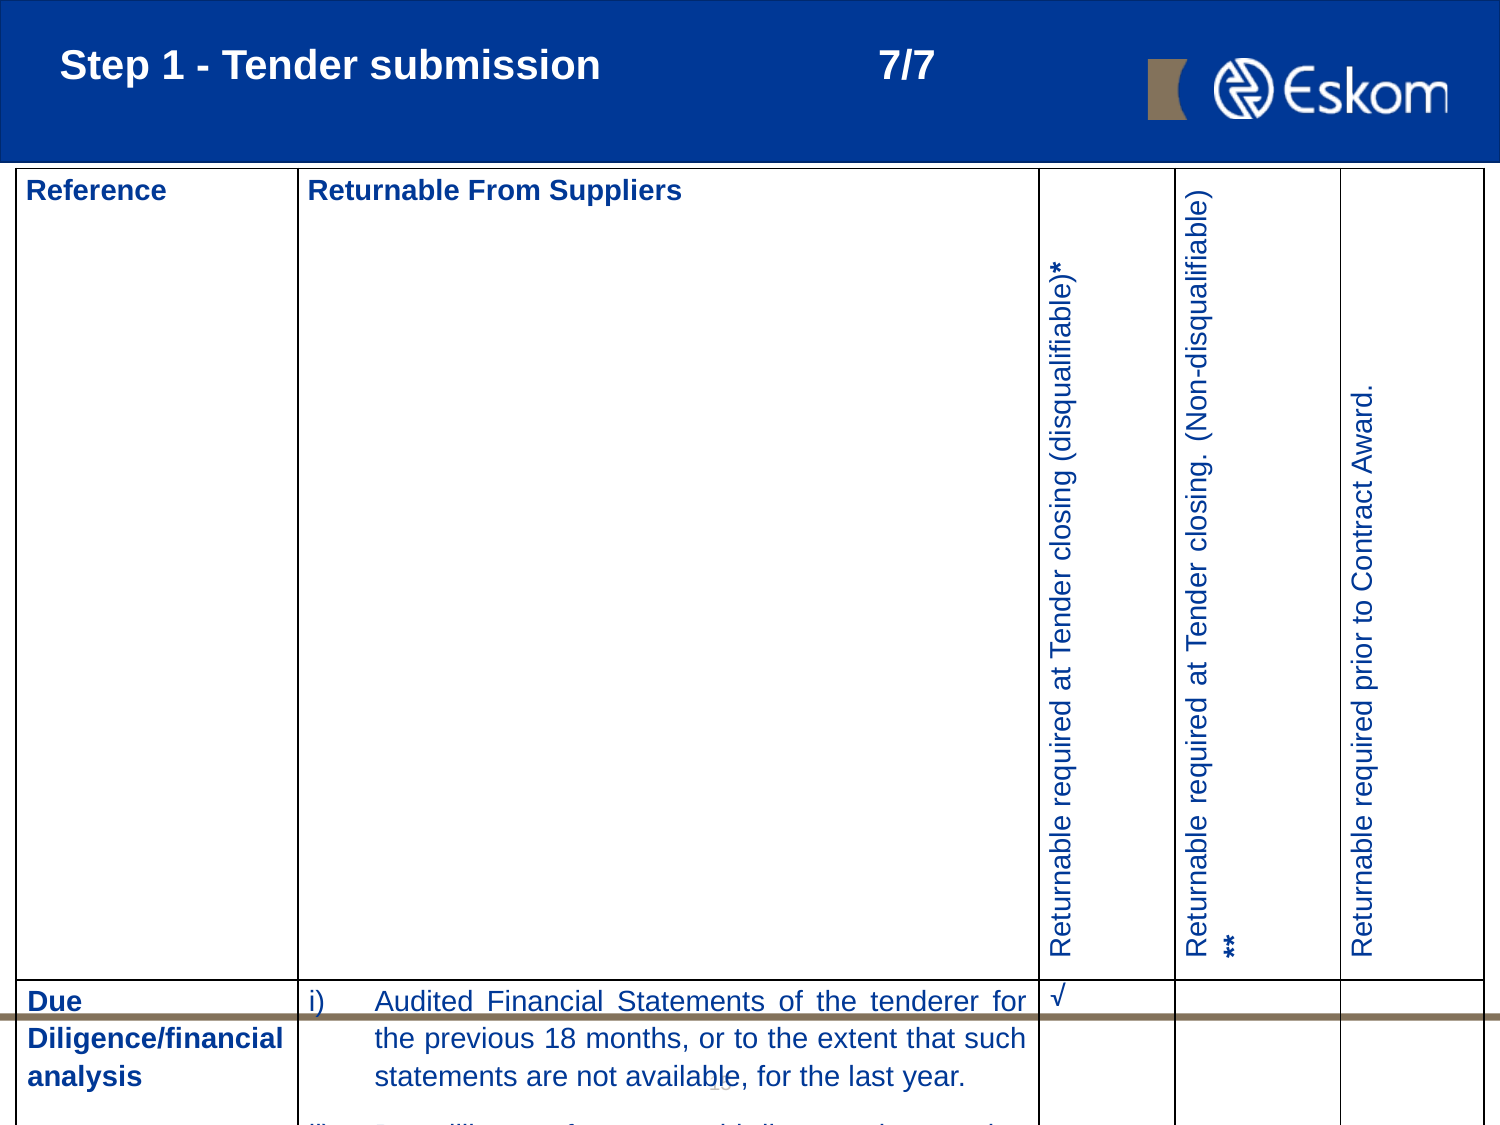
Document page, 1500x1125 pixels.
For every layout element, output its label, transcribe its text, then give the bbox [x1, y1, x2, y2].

title Step 1 - Tender submission 7/7 [44, 33, 1121, 143]
table_header Returnable required prior to Contract Award. [1341, 169, 1483, 979]
table_cell [1176, 981, 1340, 1125]
table_cell [1341, 981, 1483, 1125]
table_header Reference [17, 169, 297, 979]
table_cell Due Diligence/financial analysis [17, 981, 297, 1125]
table_header Returnable From Suppliers [299, 169, 1038, 979]
table_header Returnable required at Tender closing. (Non-disqualifiable) ** [1176, 169, 1340, 979]
table_cell √ [1040, 981, 1174, 1125]
table_cell Audited Financial Statements of the tenderer for the previous 18 months, or to the extent that such statements are not available, for the last year. Due diligence from an anti-bribery and corruption perspective will be conducted for recommended tenderer/s (or any of its directors/members/shareholders) with respect to the procurement/tendering processes/procedures. [299, 981, 1038, 1125]
table_header Returnable required at Tender closing (disqualifiable)* [1040, 169, 1174, 979]
